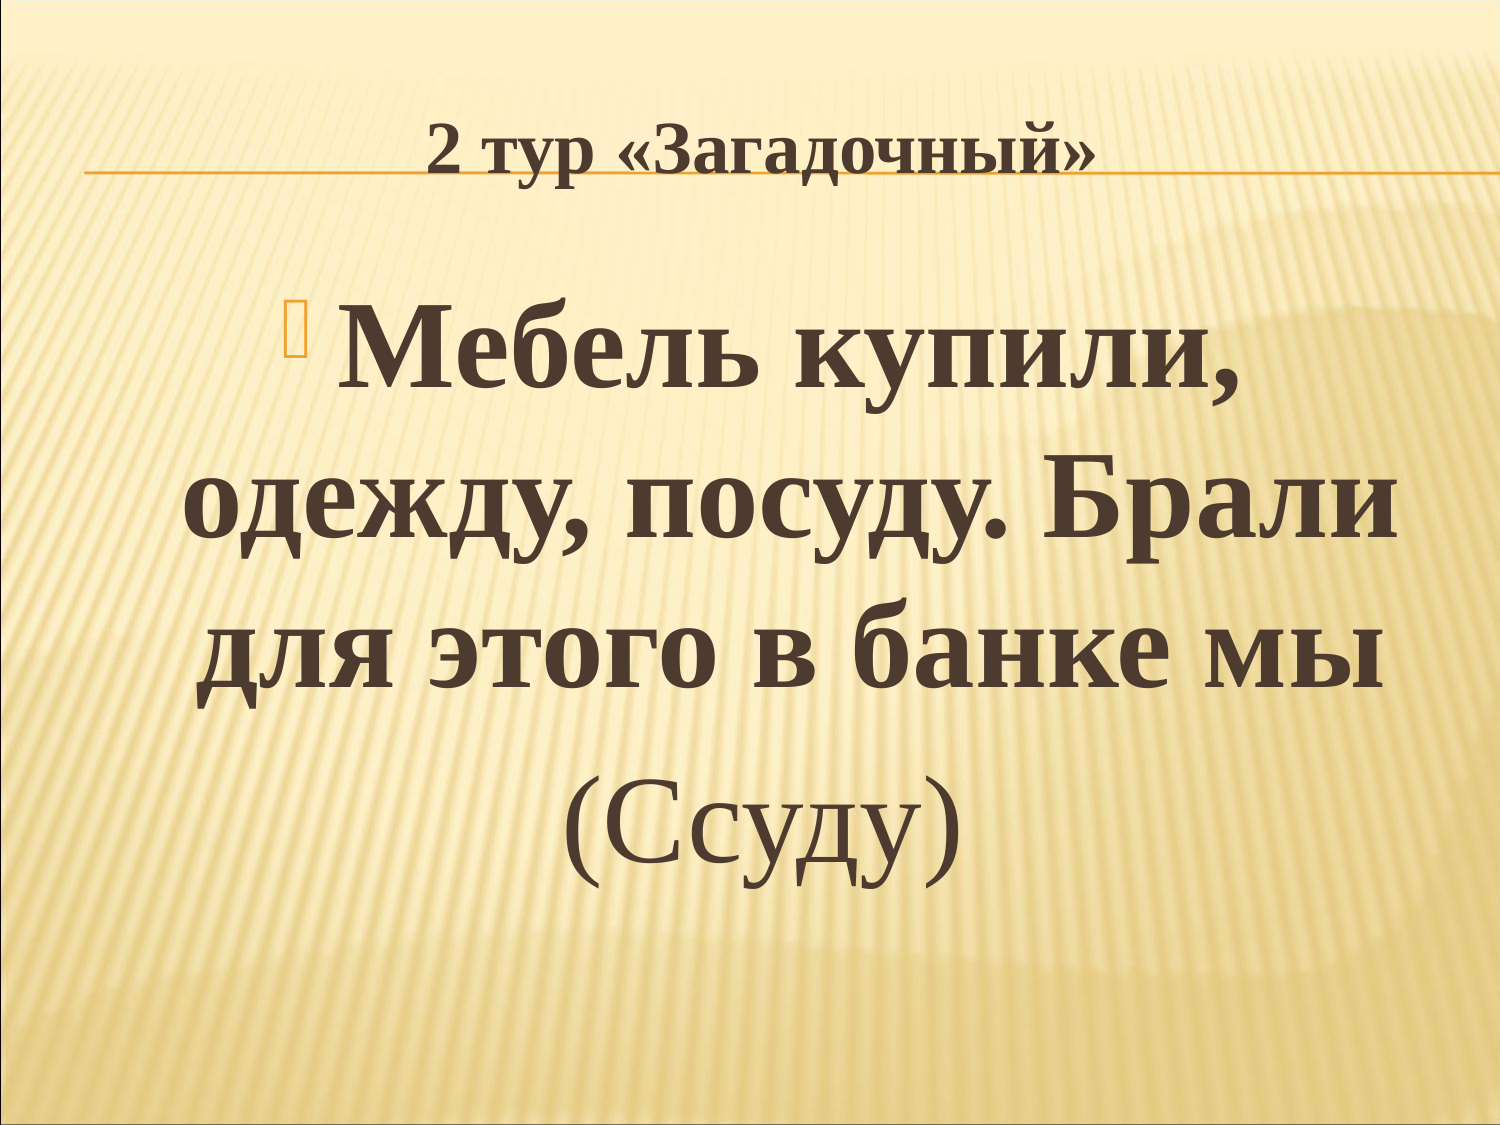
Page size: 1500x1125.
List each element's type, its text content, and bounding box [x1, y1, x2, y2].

list Мебель купили, одежду, посуду. Брали для этого в банке мы (Ссуду) [50, 254, 1475, 998]
picture [0, 0, 1500, 1125]
title 2 тур «Загадочный» [50, 75, 1475, 213]
